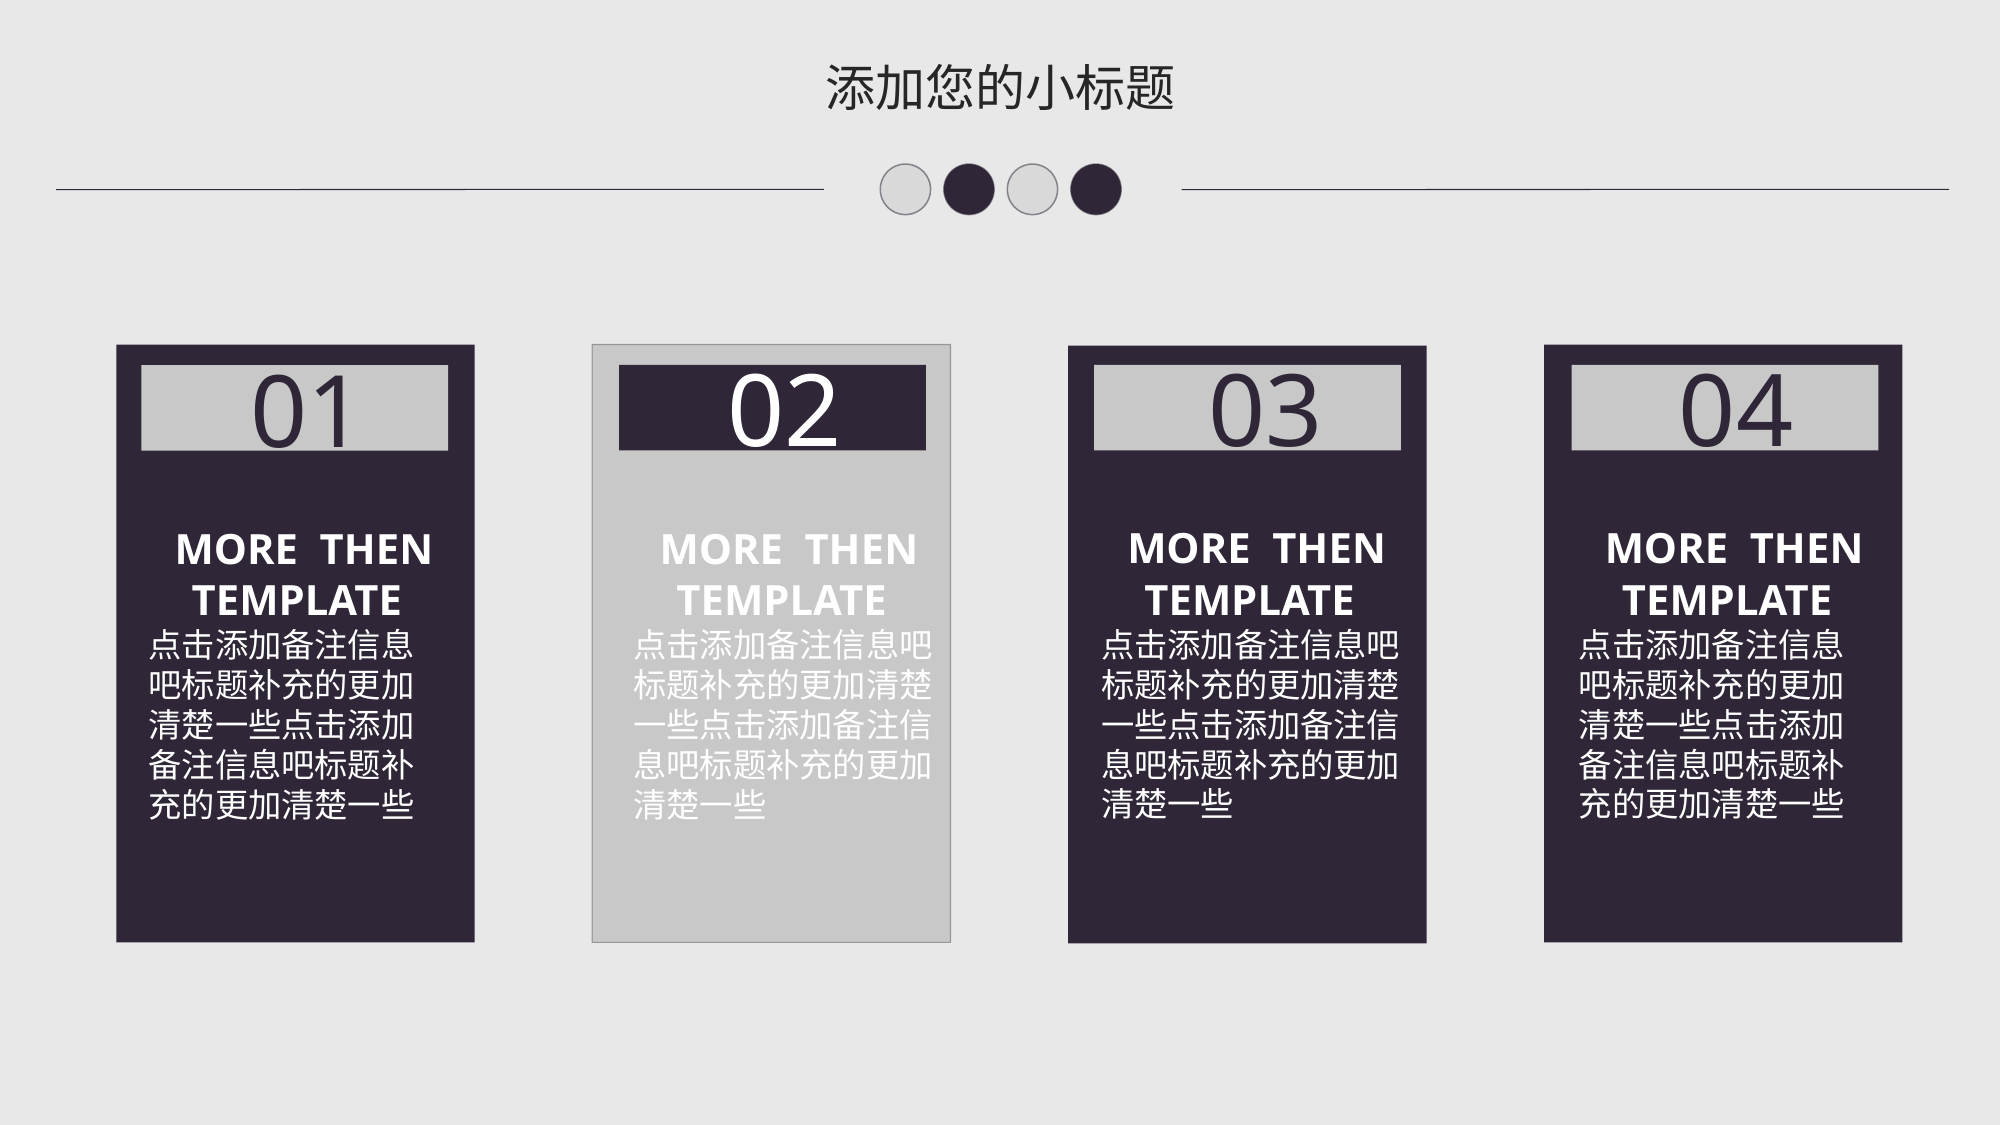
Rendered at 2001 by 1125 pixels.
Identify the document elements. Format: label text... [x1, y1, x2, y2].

text_box 添加您的小标题 [810, 49, 1190, 124]
text_box [1571, 364, 1664, 451]
text_box [1338, 364, 1401, 451]
text_box [592, 344, 951, 943]
text_box MORE THEN TEMPLATE 点击添加备注信息吧标题补充的更加清楚一些点击添加备注信息吧标题补充的更加清楚一些 [1086, 506, 1427, 911]
text_box [857, 364, 926, 451]
text_box [116, 344, 475, 943]
text_box [1809, 364, 1879, 451]
text_box [141, 365, 235, 451]
text_box 02 [712, 339, 857, 475]
text_box [1068, 345, 1427, 944]
text_box MORE THEN TEMPLATE 点击添加备注信息吧标题补充的更加清楚一些点击添加备注信息吧标题补充的更加清楚一些 [133, 506, 449, 911]
text_box [381, 365, 449, 451]
text_box 04 [1664, 339, 1809, 474]
text_box 03 [1193, 339, 1338, 474]
text_box [619, 364, 712, 451]
text_box 01 [235, 339, 381, 475]
text_box MORE THEN TEMPLATE 点击添加备注信息吧标题补充的更加清楚一些点击添加备注信息吧标题补充的更加清楚一些 [618, 506, 951, 911]
text_box [1544, 344, 1903, 943]
text_box MORE THEN TEMPLATE 点击添加备注信息吧标题补充的更加清楚一些点击添加备注信息吧标题补充的更加清楚一些 [1564, 506, 1893, 911]
text_box [1094, 364, 1193, 451]
